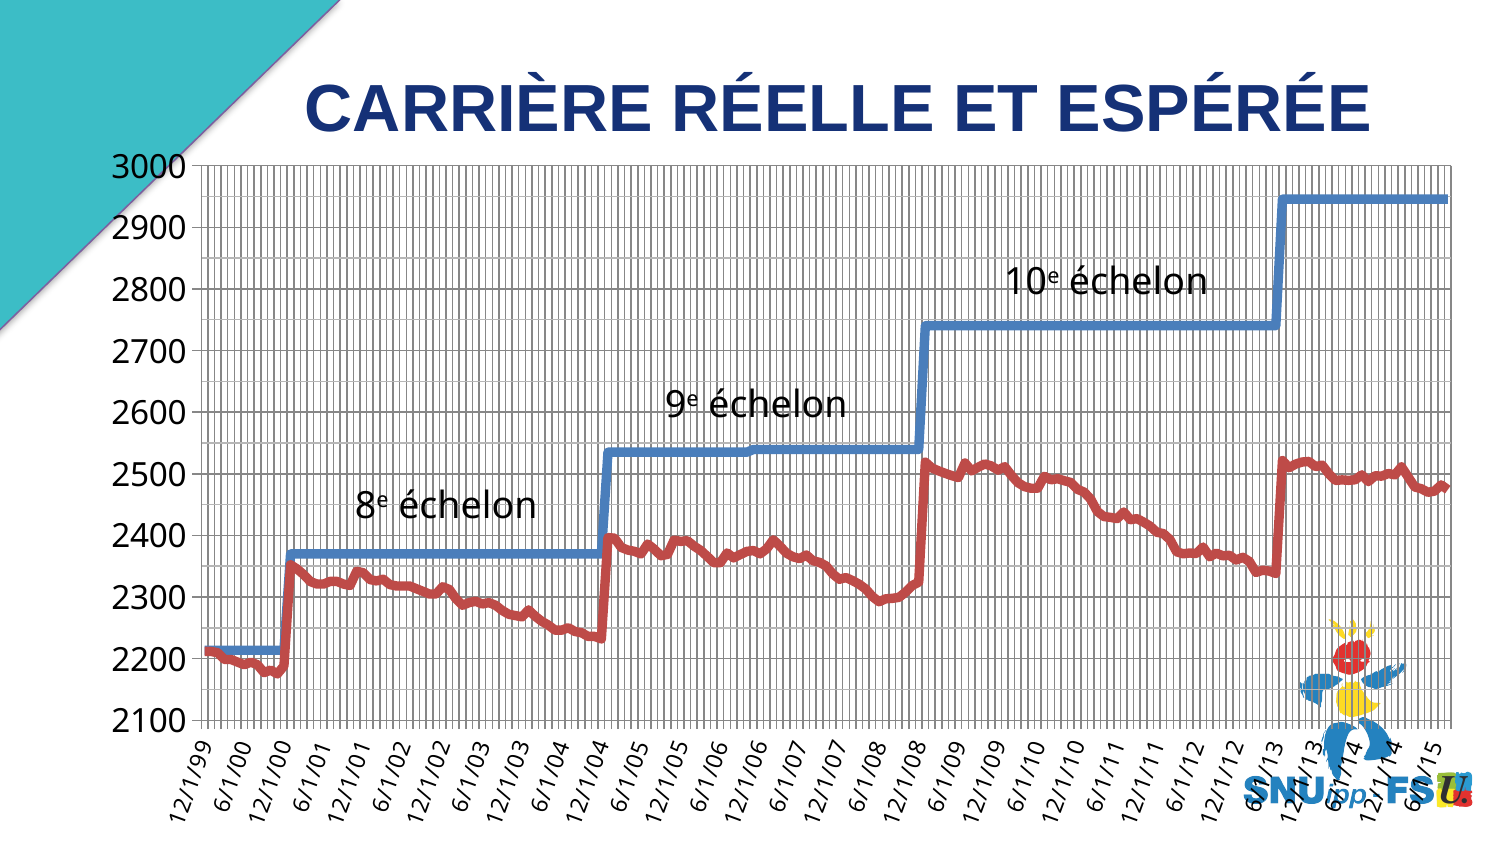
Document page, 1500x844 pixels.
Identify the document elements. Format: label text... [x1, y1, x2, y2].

text_box [0, 0, 341, 331]
title CARRIÈRE RÉELLE ET ESPÉRÉE [221, 45, 1461, 127]
chart [83, 129, 1480, 844]
